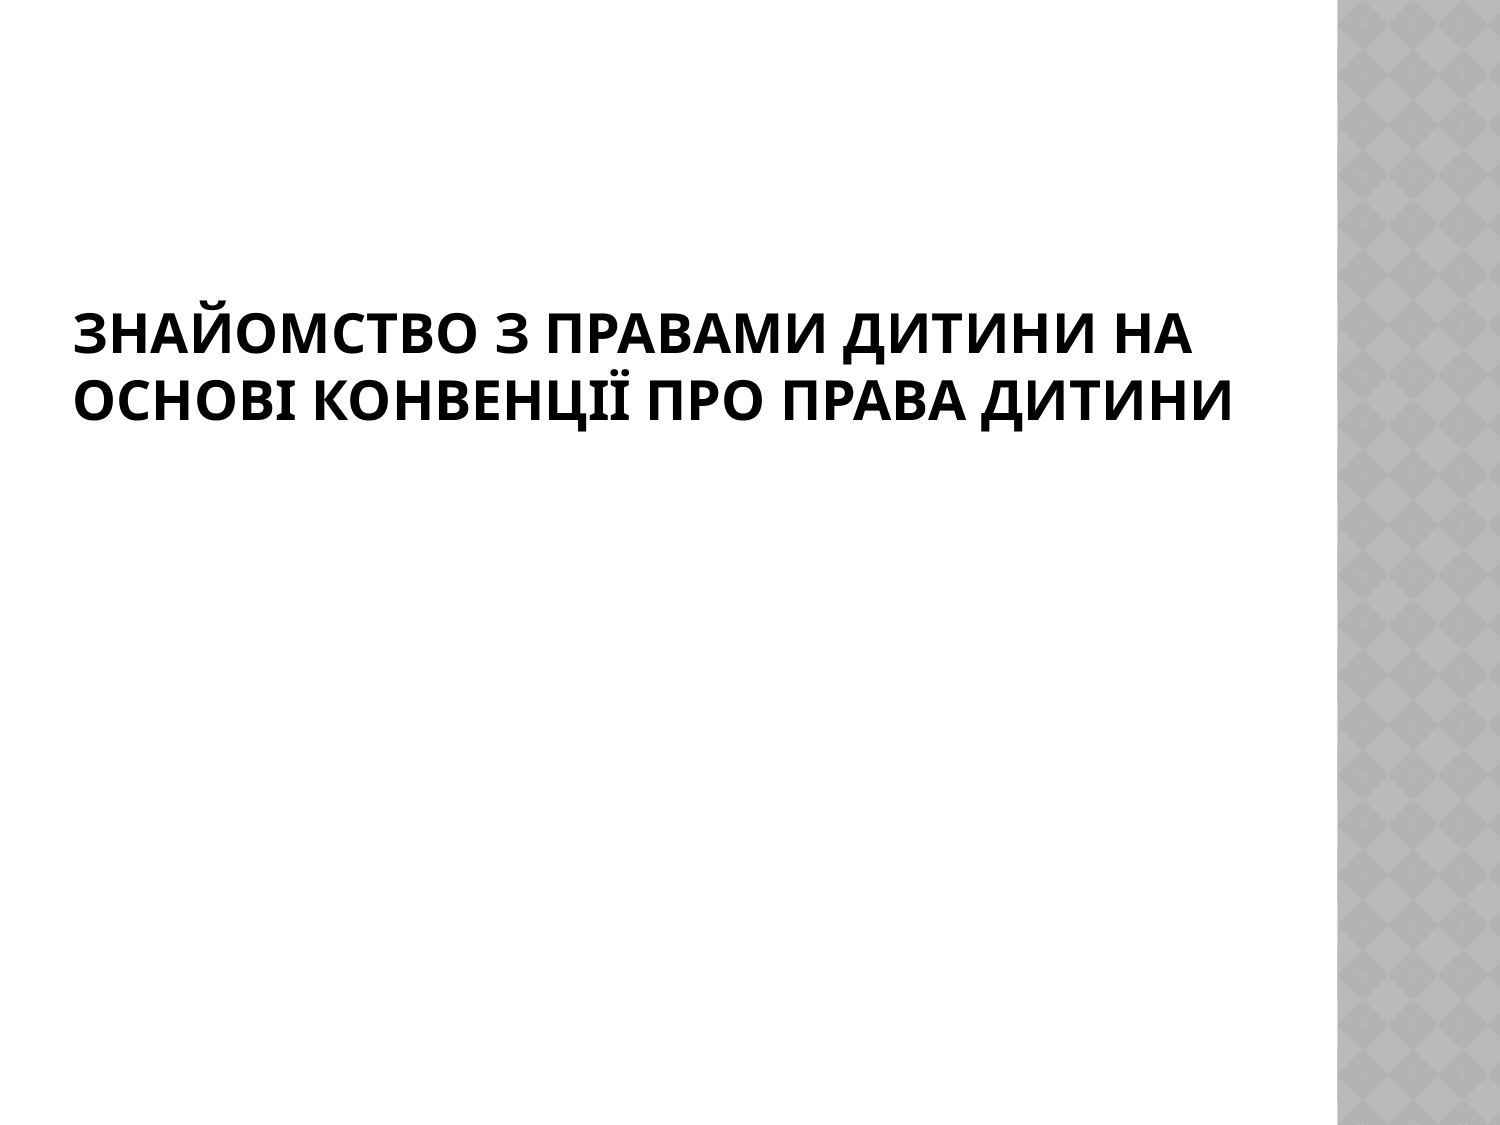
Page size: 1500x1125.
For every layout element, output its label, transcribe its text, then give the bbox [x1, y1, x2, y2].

title Знайомство з правами дитини на основі конвенції про права дитини [64, 243, 1253, 431]
